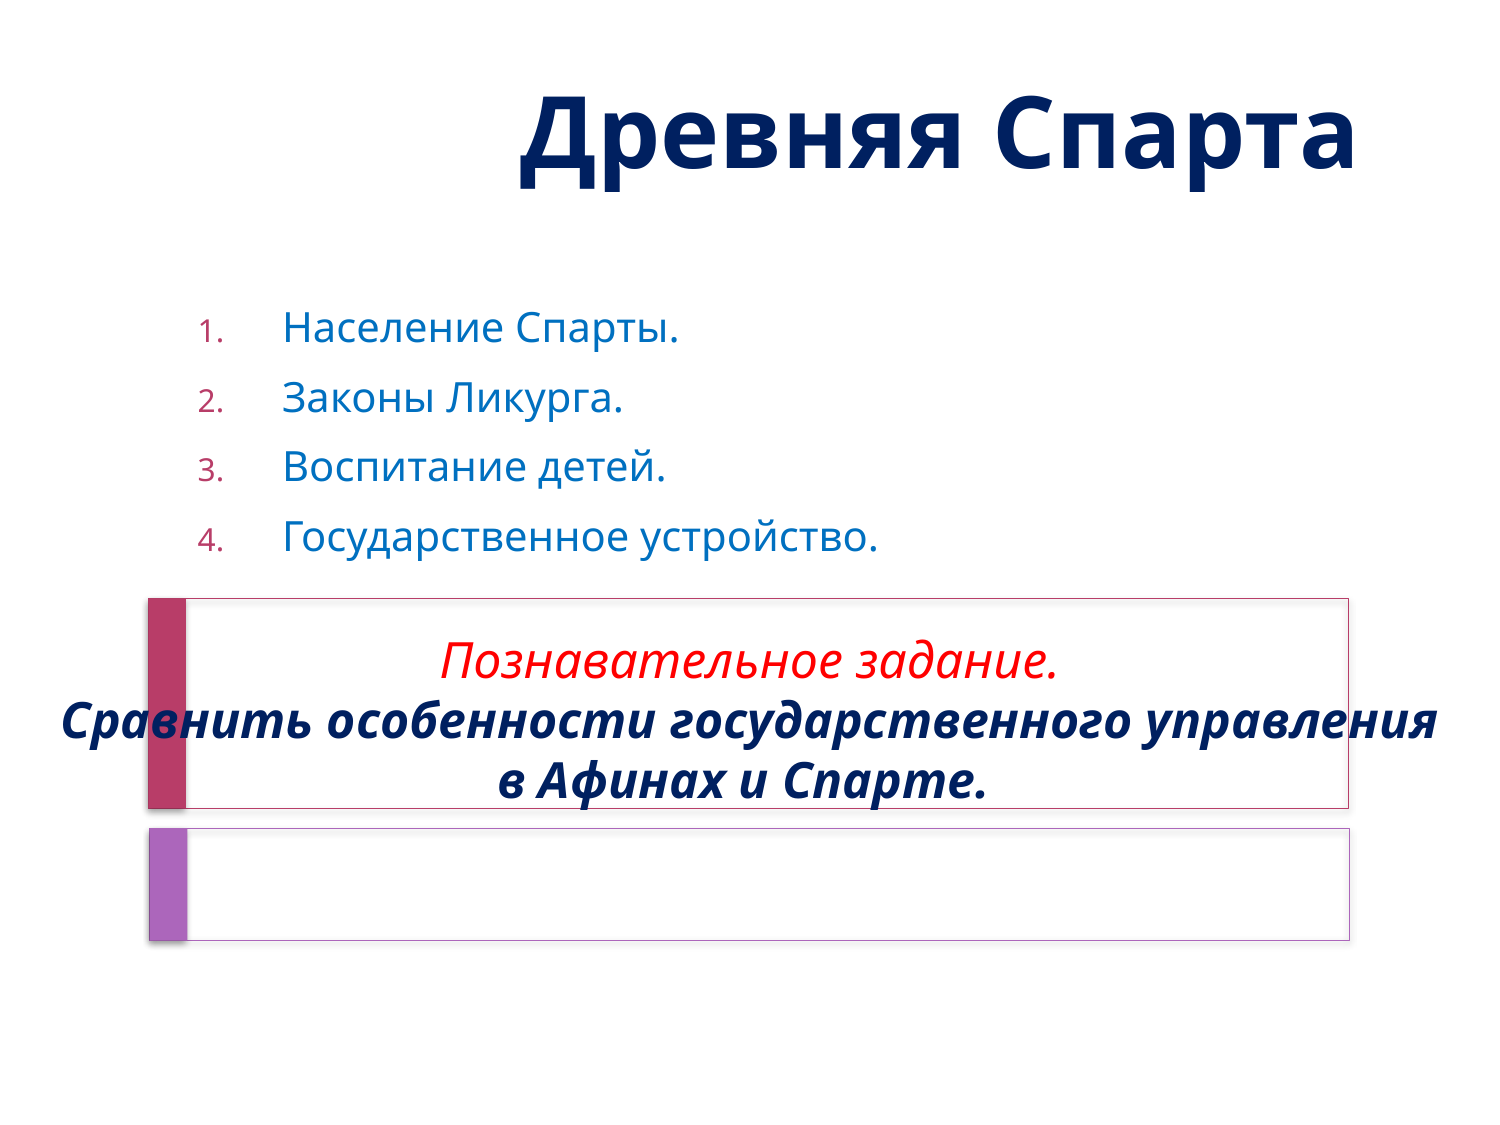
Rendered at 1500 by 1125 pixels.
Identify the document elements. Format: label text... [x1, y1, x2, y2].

text_box Познавательное задание. Сравнить особенности государственного управления в Афинах и Спарте. [29, 621, 1471, 816]
subtitle Население Спарты. Законы Ликурга. Воспитание детей. Государственное устройство. [183, 290, 1233, 579]
title Древняя Спарта [100, 54, 1376, 296]
